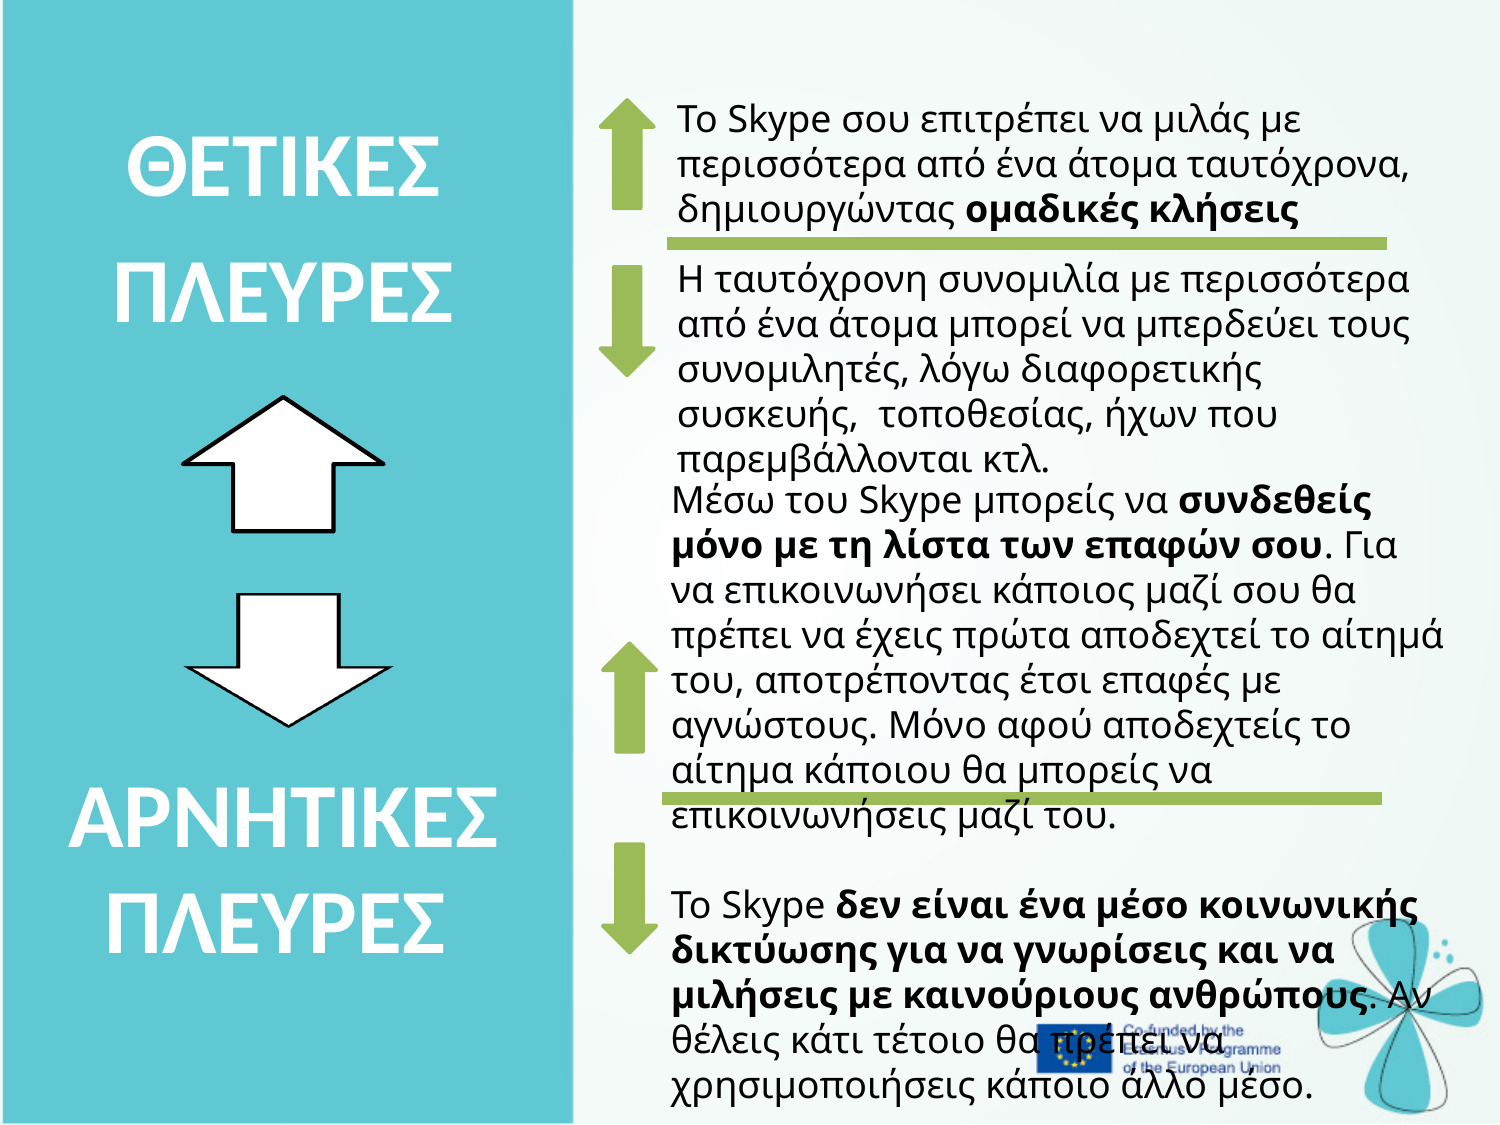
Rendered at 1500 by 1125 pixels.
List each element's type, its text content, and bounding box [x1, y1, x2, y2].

text_box Το Skype σου επιτρέπει να μιλάς με περισσότερα από ένα άτομα ταυτόχρονα, δημιουργώντας ομαδικές κλήσεις Η ταυτόχρονη συνομιλία με περισσότερα από ένα άτομα μπορεί να μπερδεύει τους συνομιλητές, λόγω διαφορετικής συσκευής, τοποθεσίας, ήχων που παρεμβάλλονται κτλ. [662, 87, 1465, 468]
text_box [598, 98, 656, 211]
text_box [601, 842, 656, 955]
text_box [598, 265, 656, 378]
table_header ΘΕΤΙΚΕΣ ΠΛΕΥΡΕΣ [52, 114, 515, 346]
table_header ΑΡΝΗΤΙΚΕΣ ΠΛΕΥΡΕΣ [52, 765, 515, 976]
picture [0, 0, 1500, 1125]
text_box [180, 395, 386, 534]
text_box [601, 641, 656, 754]
text_box Μέσω του Skype μπορείς να συνδεθείς μόνο με τη λίστα των επαφών σου. Για να επικοινωνήσει κάποιος μαζί σου θα πρέπει να έχεις πρώτα αποδεχτεί το αίτημά του, αποτρέποντας έτσι επαφές με αγνώστους. Μόνο αφού αποδεχτείς το αίτημα κάποιου θα μπορείς να επικοινωνήσεις μαζί του. Το Skype δεν είναι ένα μέσο κοινωνικής δικτύωσης για να γνωρίσεις και να μιλήσεις με καινούριους ανθρώπους. Αν θέλεις κάτι τέτοιο θα πρέπει να χρησιμοποιήσεις κάποιο άλλο μέσο. [656, 468, 1465, 1114]
